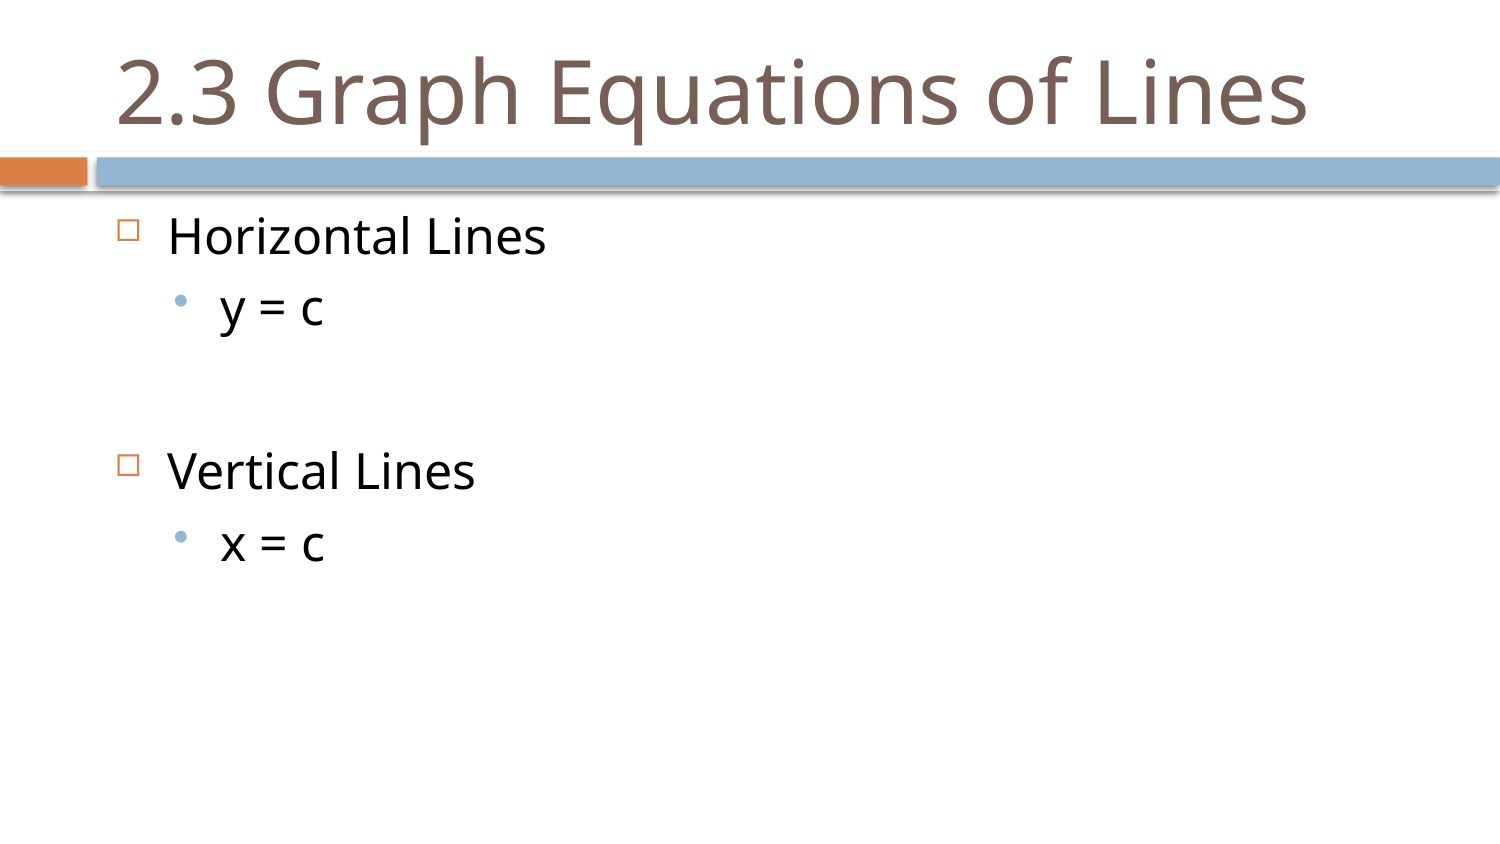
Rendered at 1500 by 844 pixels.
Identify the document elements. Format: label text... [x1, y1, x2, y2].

title 2.3 Graph Equations of Lines [100, 28, 1438, 150]
list Horizontal Lines y = c Vertical Lines x = c [100, 196, 1438, 750]
